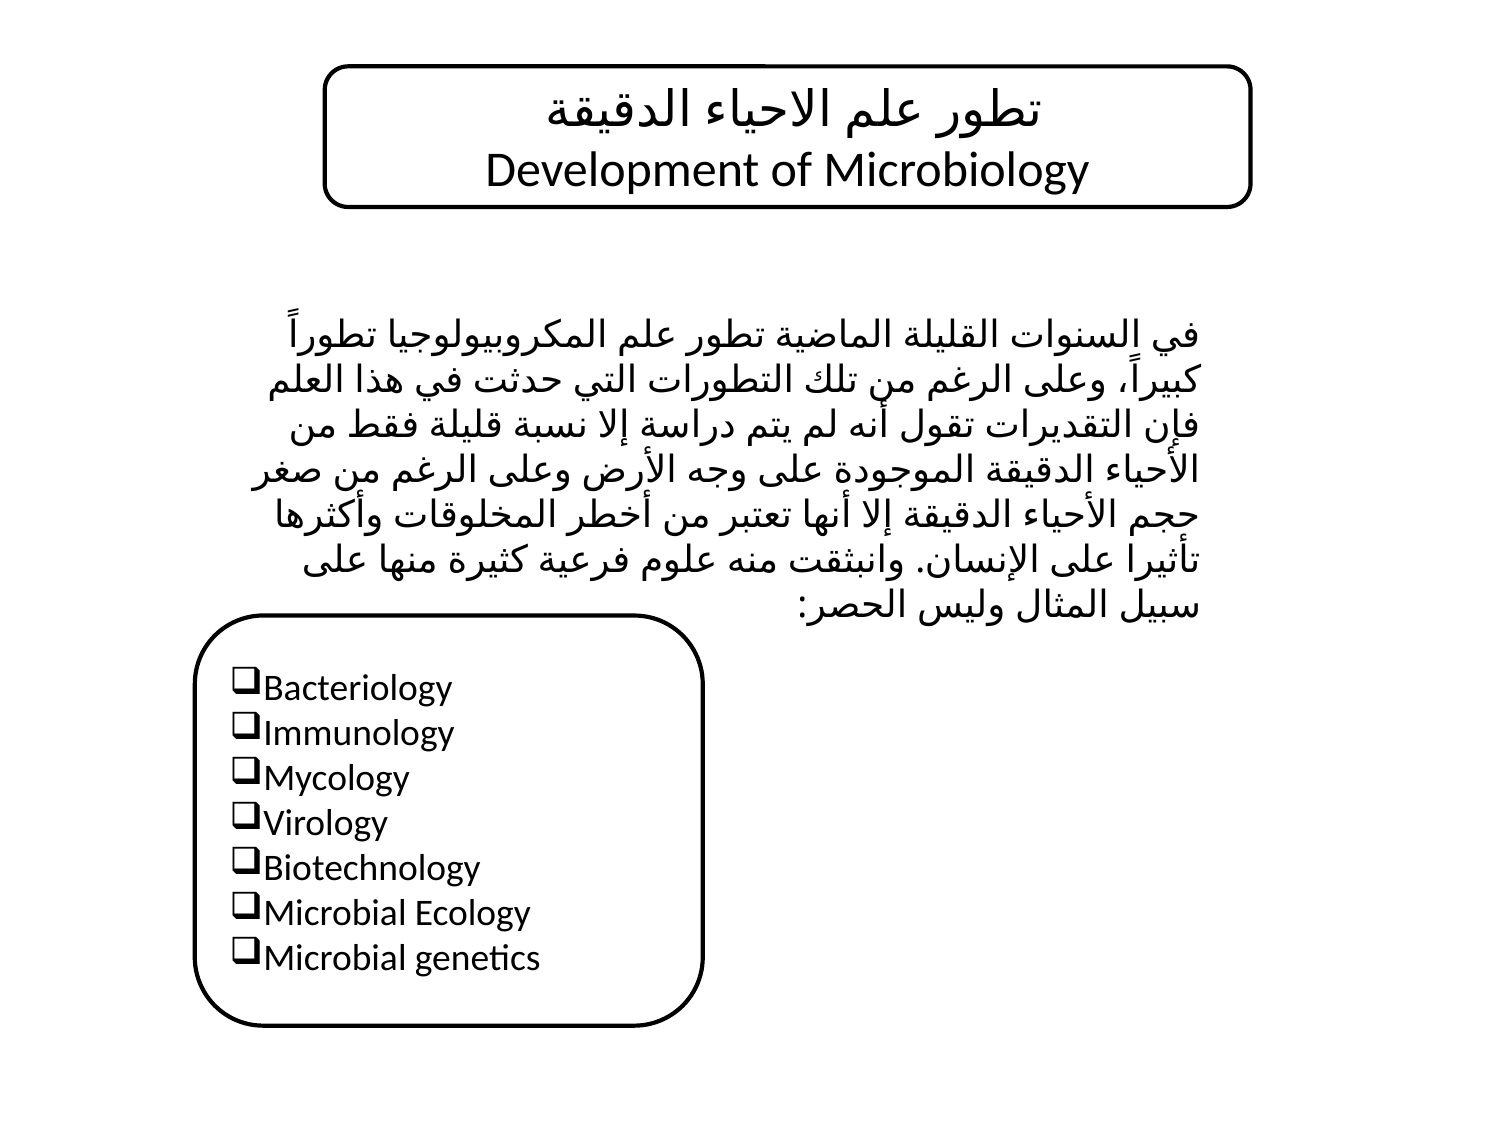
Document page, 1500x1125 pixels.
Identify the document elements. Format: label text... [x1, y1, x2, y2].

text_box Bacteriology Immunology Mycology Virology Biotechnology Microbial Ecology Microbial genetics [192, 613, 705, 1028]
text_box تطور علم الاحياء الدقيقة Development of Microbiology [322, 64, 1253, 210]
text_box في السنوات القليلة الماضية تطور علم المكروبيولوجيا تطوراً كبيراً، وعلى الرغم من تلك التطورات التي حدثت في هذا العلم فإن التقديرات تقول أنه لم يتم دراسة إلا نسبة قليلة فقط من الأحياء الدقيقة الموجودة على وجه الأرض وعلى الرغم من صغر حجم الأحياء الدقيقة إلا أنها تعتبر من أخطر المخلوقات وأكثرها تأثيرا على الإنسان. وانبثقت منه علوم فرعية كثيرة منها على سبيل المثال وليس الحصر: [203, 302, 1216, 678]
